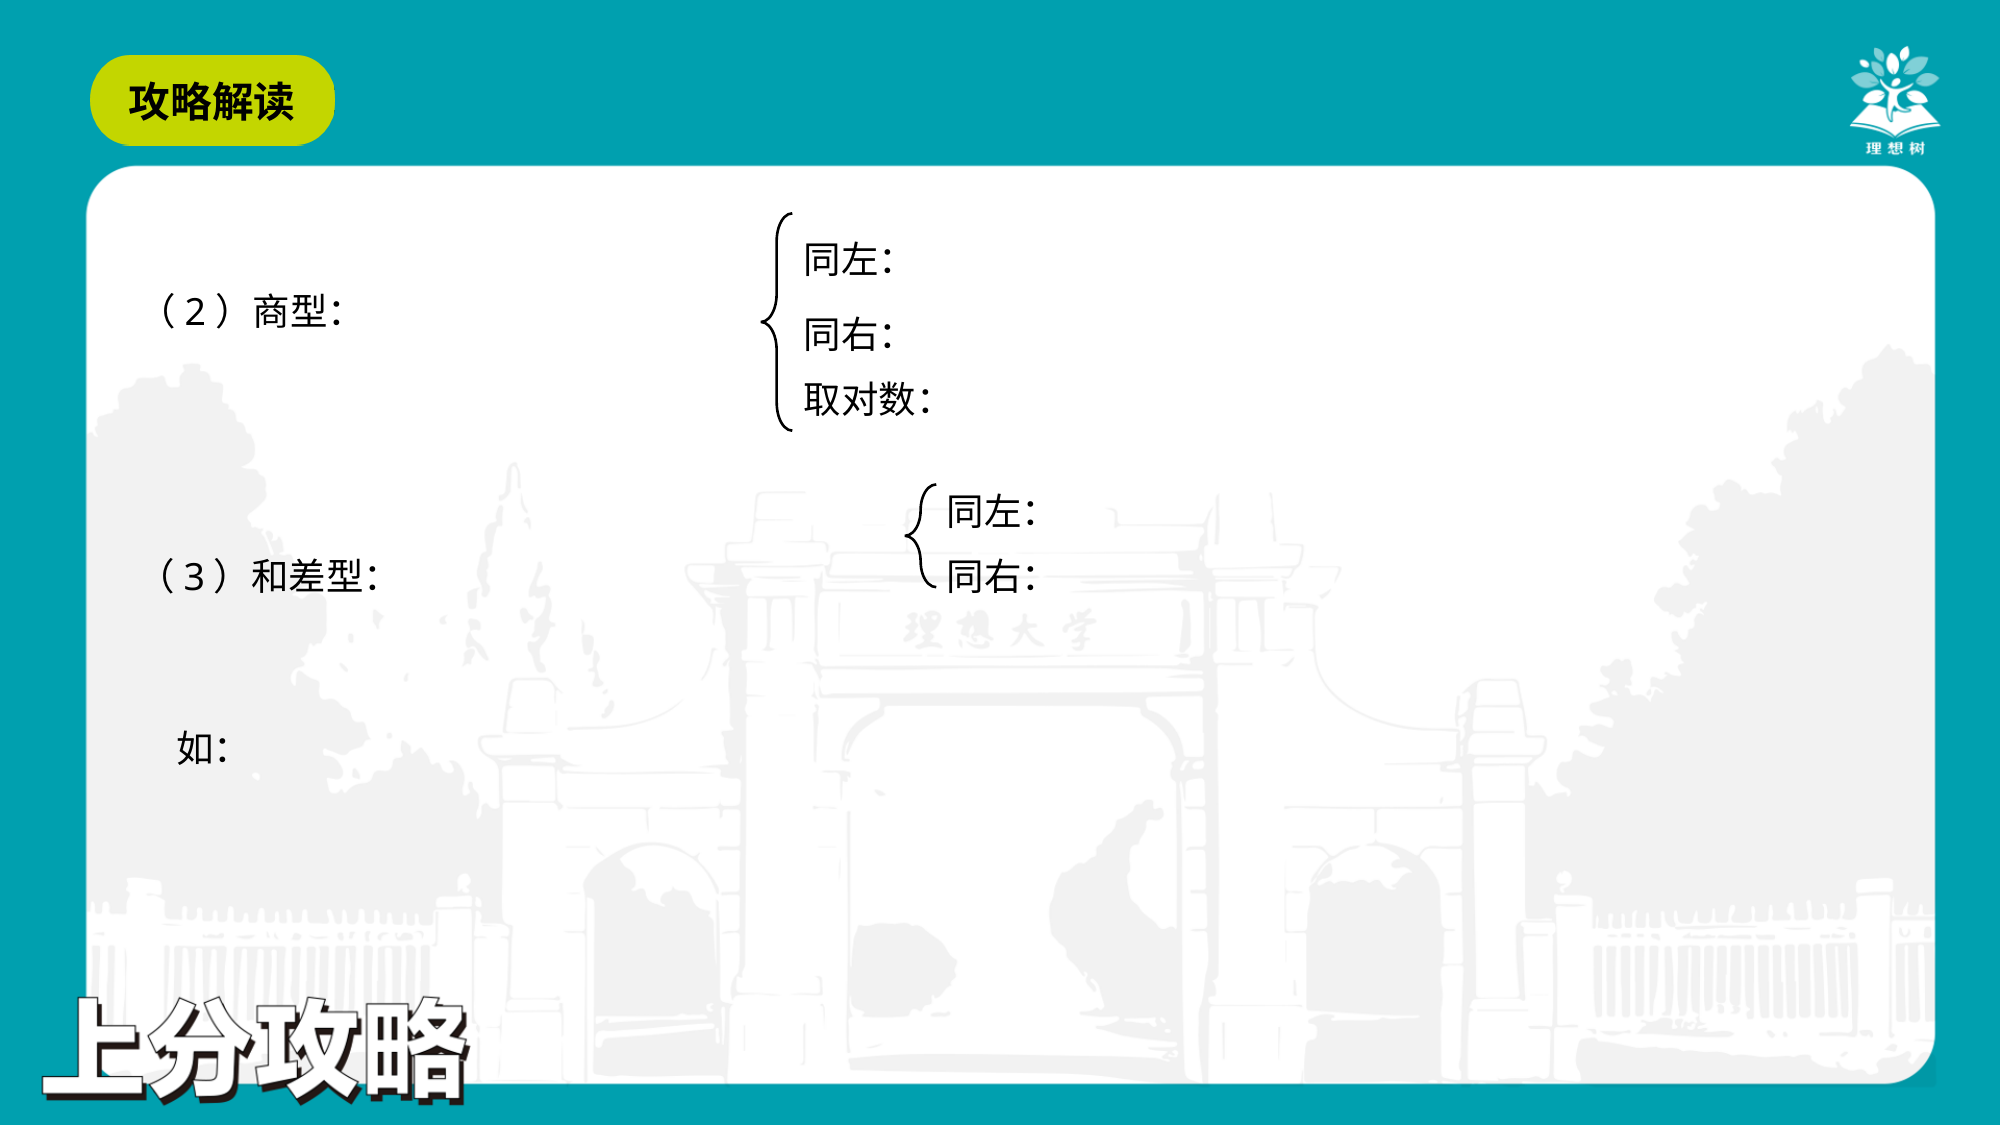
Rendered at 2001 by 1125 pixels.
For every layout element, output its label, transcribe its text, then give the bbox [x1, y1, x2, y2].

text_box （2）商型： [104, 280, 380, 341]
text_box [760, 212, 793, 432]
text_box （3）和差型： [122, 546, 417, 606]
picture [0, 0, 2000, 1125]
text_box [904, 483, 937, 588]
